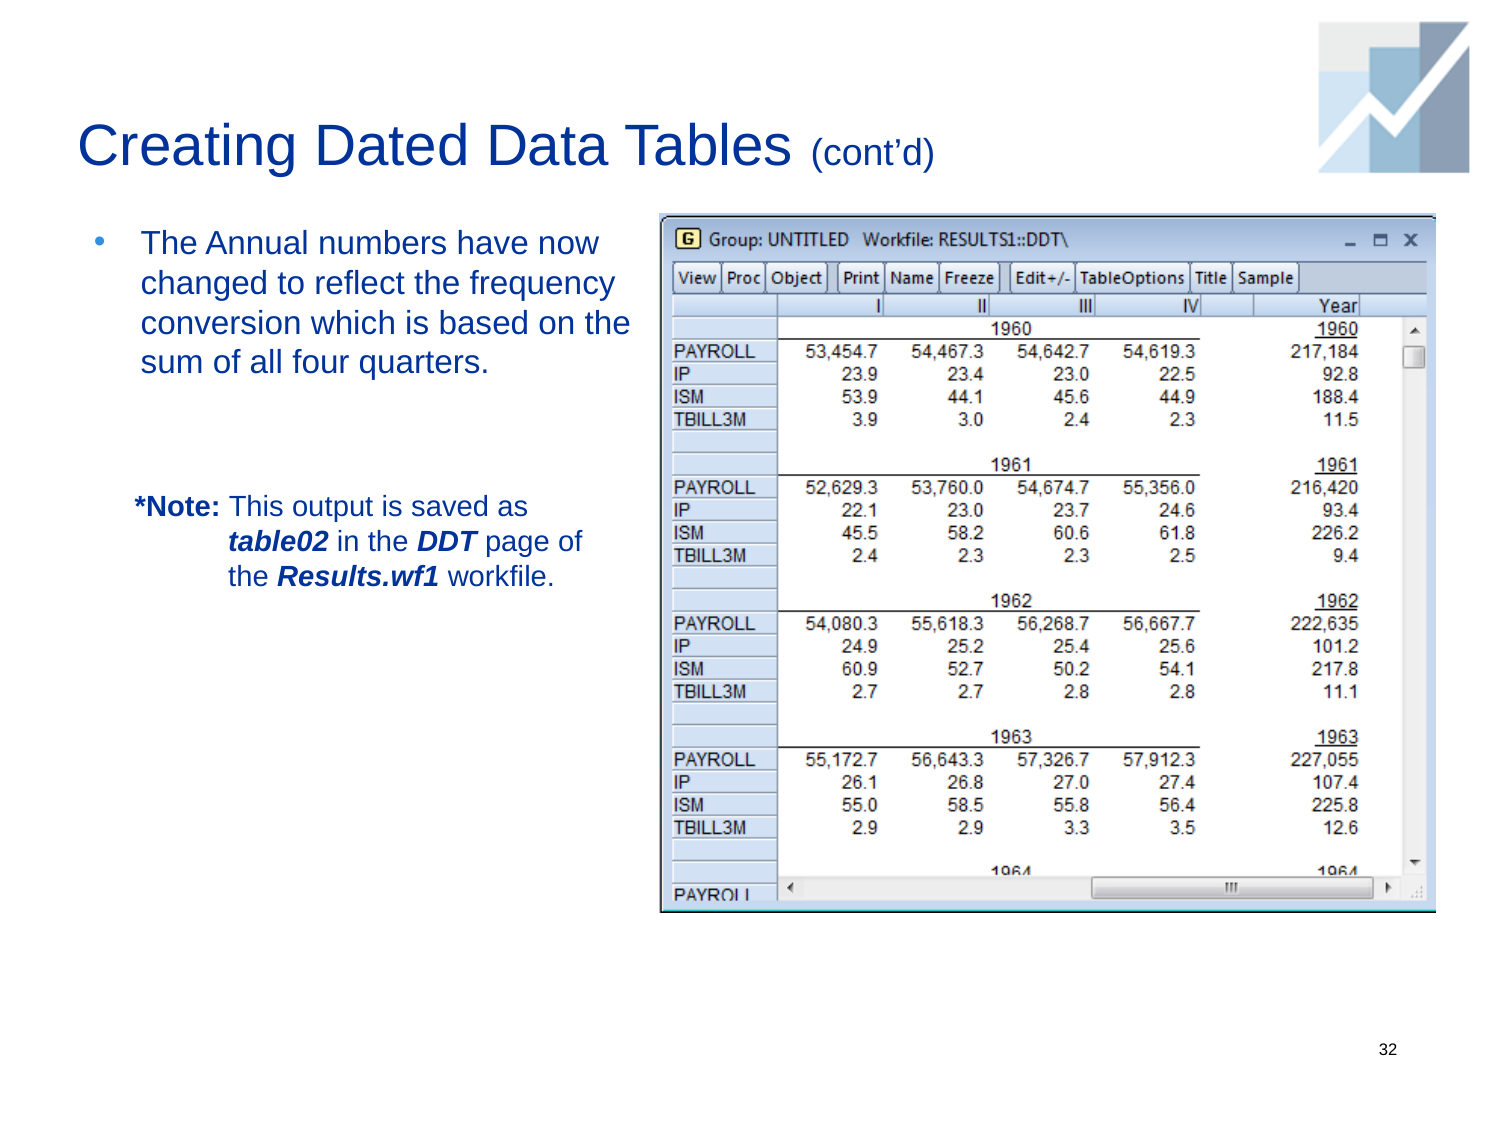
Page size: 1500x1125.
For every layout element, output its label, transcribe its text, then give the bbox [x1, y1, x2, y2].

picture [1300, 11, 1479, 181]
text_box The Annual numbers have now changed to reflect the frequency conversion which is based on the sum of all four quarters. [20, 213, 657, 802]
title Creating Dated Data Tables (cont’d) [62, 0, 1297, 185]
text_box *Note: This output is saved as table02 in the DDT page of the Results.wf1 workfile. [119, 480, 615, 563]
picture [659, 213, 1436, 913]
slide_number 32 [1262, 1015, 1413, 1067]
